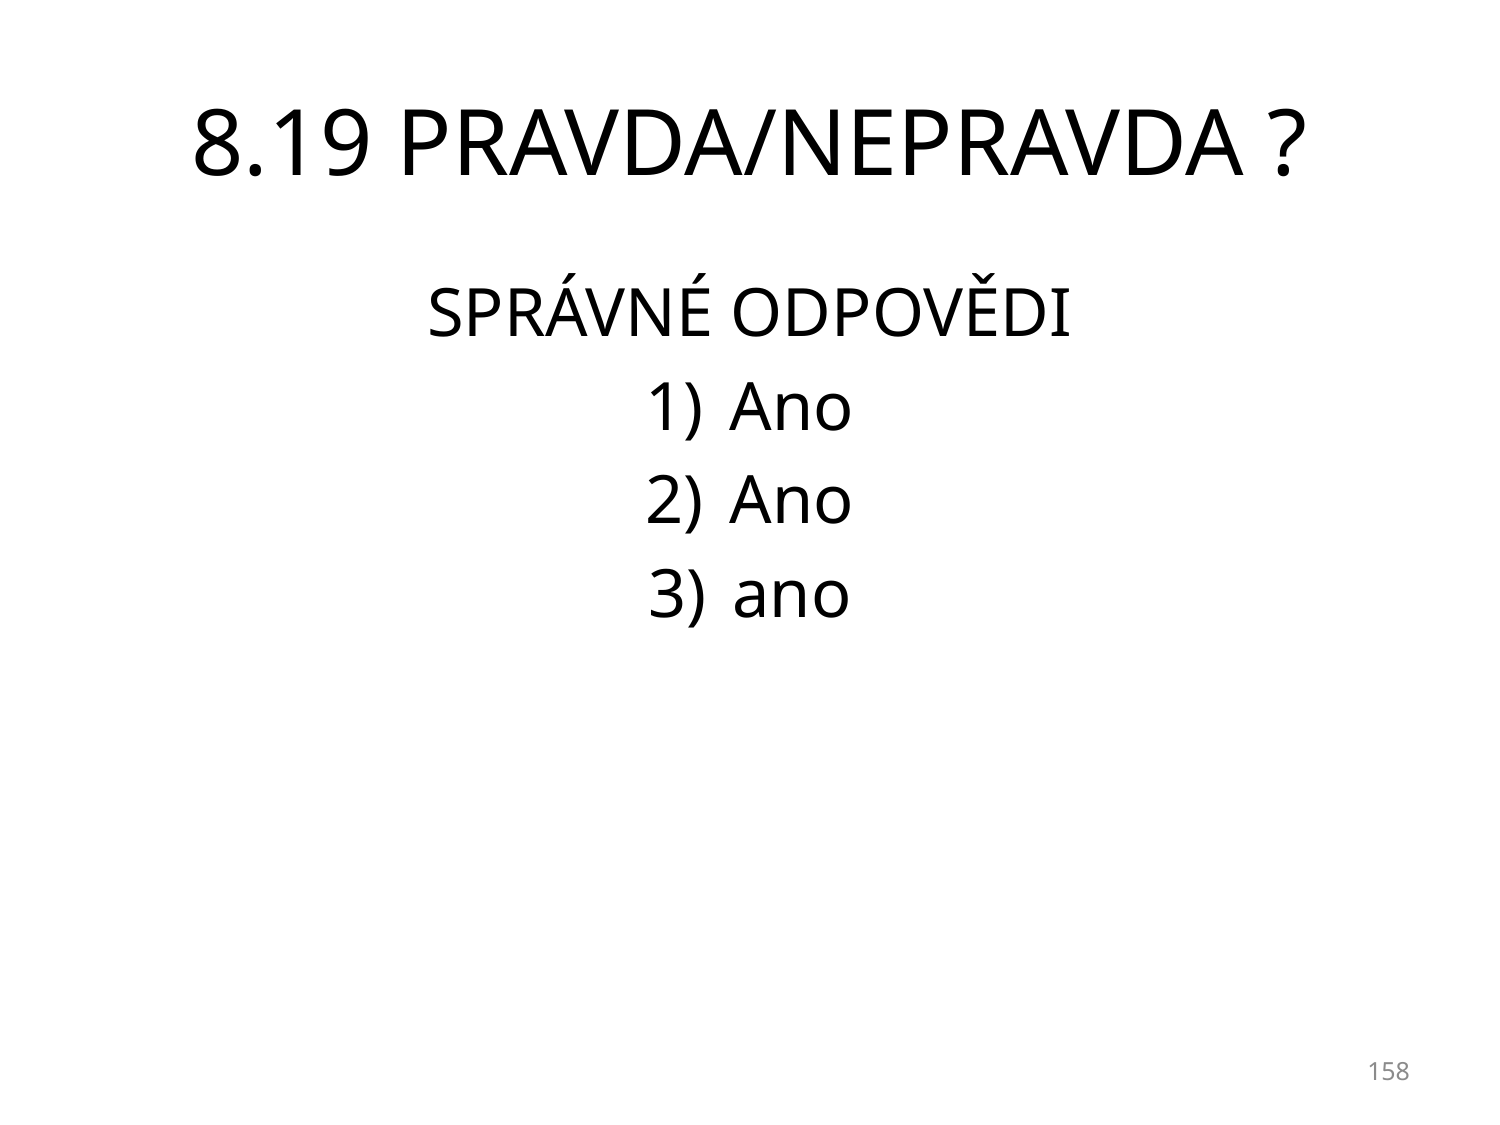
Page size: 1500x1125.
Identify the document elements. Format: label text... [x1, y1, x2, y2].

slide_number 158 [1074, 1042, 1425, 1103]
list SPRÁVNÉ ODPOVĚDI Ano Ano ano [75, 262, 1425, 1005]
title 8.19 PRAVDA/NEPRAVDA ? [75, 45, 1425, 233]
